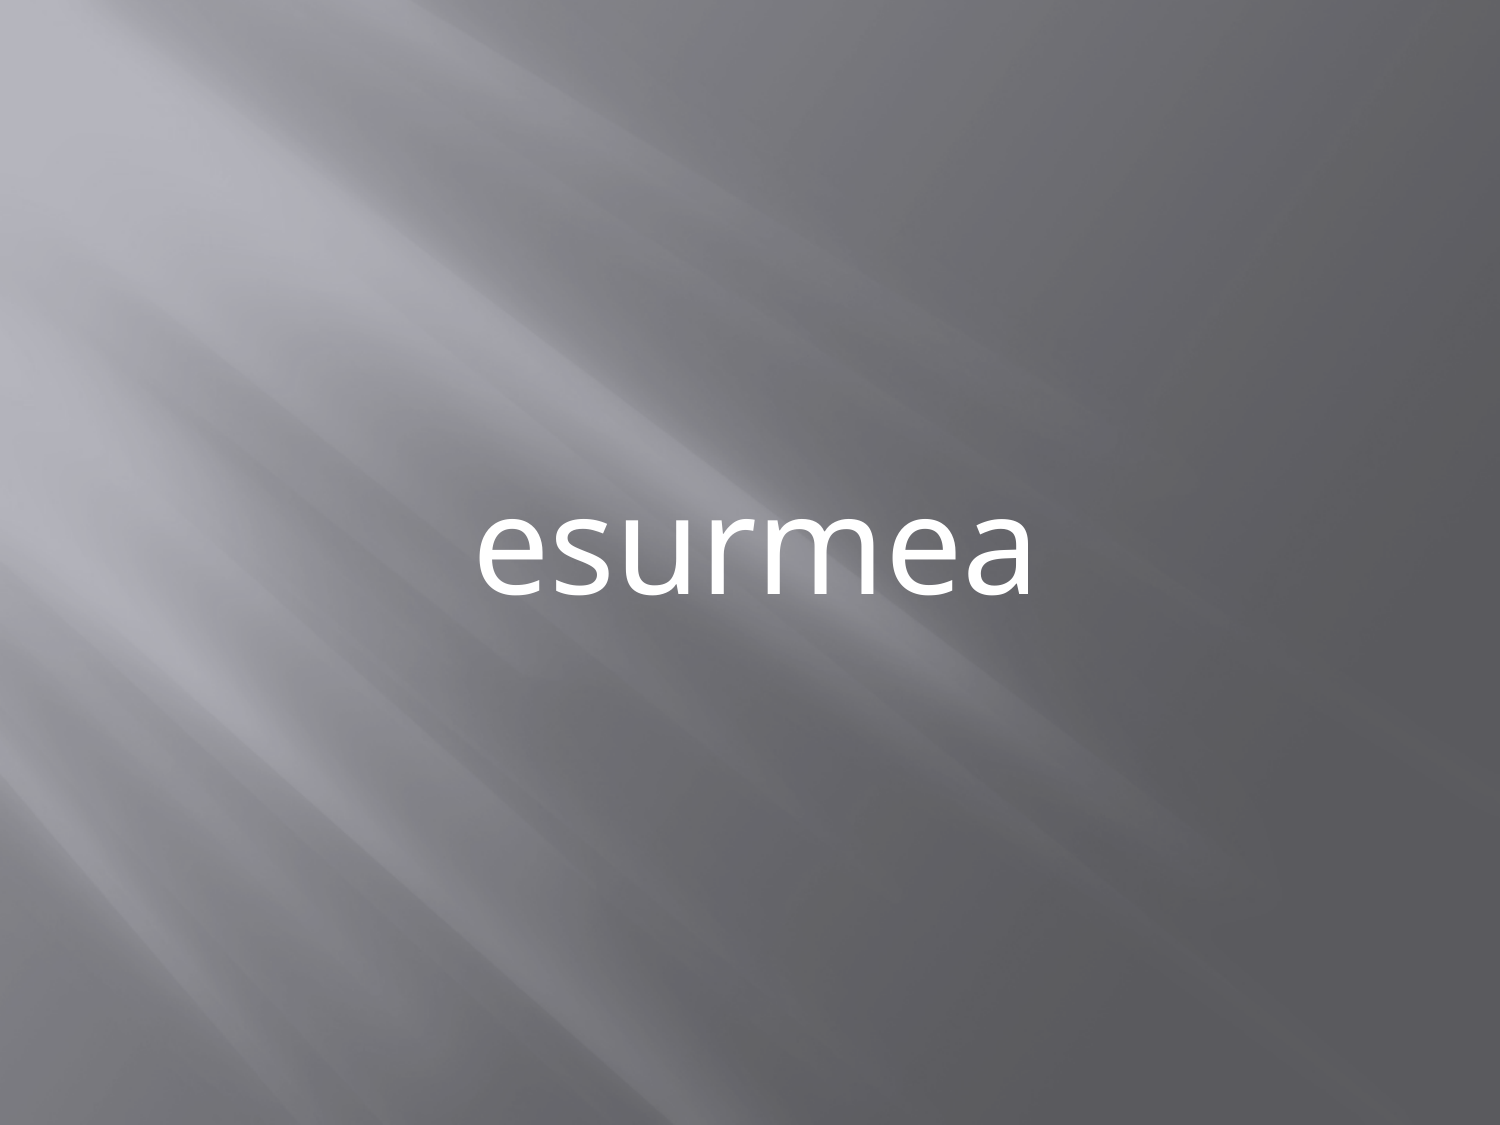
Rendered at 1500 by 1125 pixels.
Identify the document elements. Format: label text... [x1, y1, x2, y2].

text_box esurmea [374, 450, 1138, 630]
